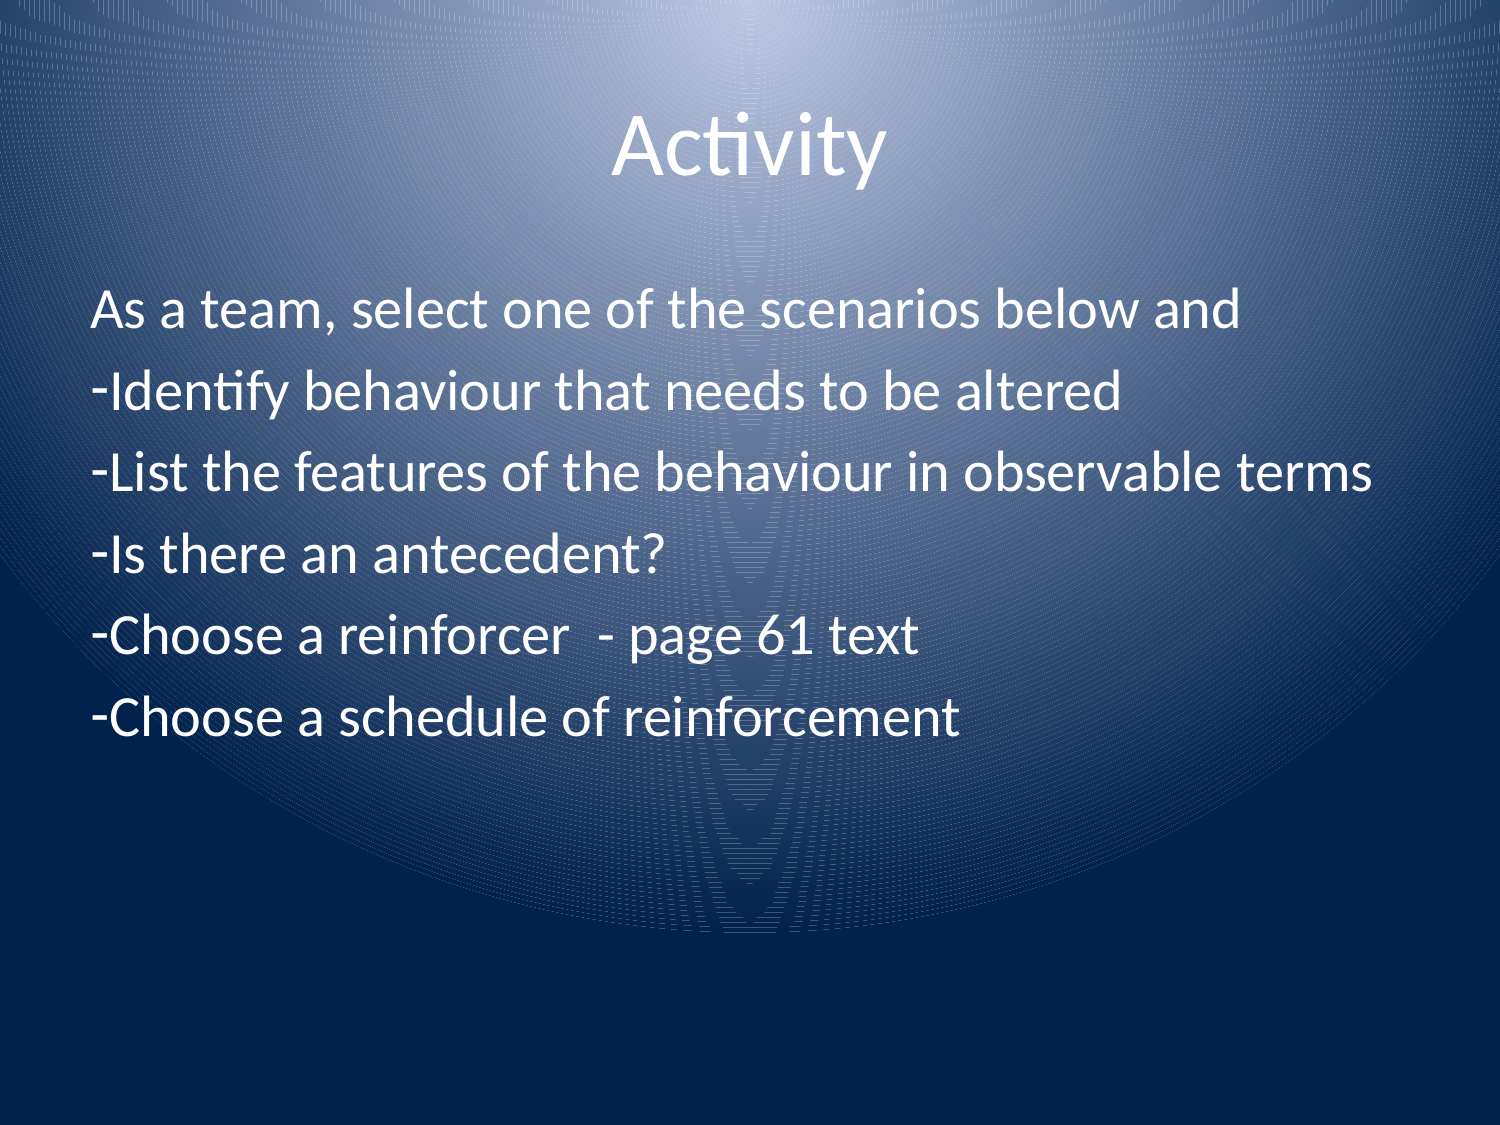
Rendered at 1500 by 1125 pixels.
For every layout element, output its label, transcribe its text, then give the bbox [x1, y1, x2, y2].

title Activity [75, 45, 1425, 233]
list As a team, select one of the scenarios below and Identify behaviour that needs to be altered List the features of the behaviour in observable terms Is there an antecedent? Choose a reinforcer - page 61 text Choose a schedule of reinforcement [75, 262, 1425, 1005]
